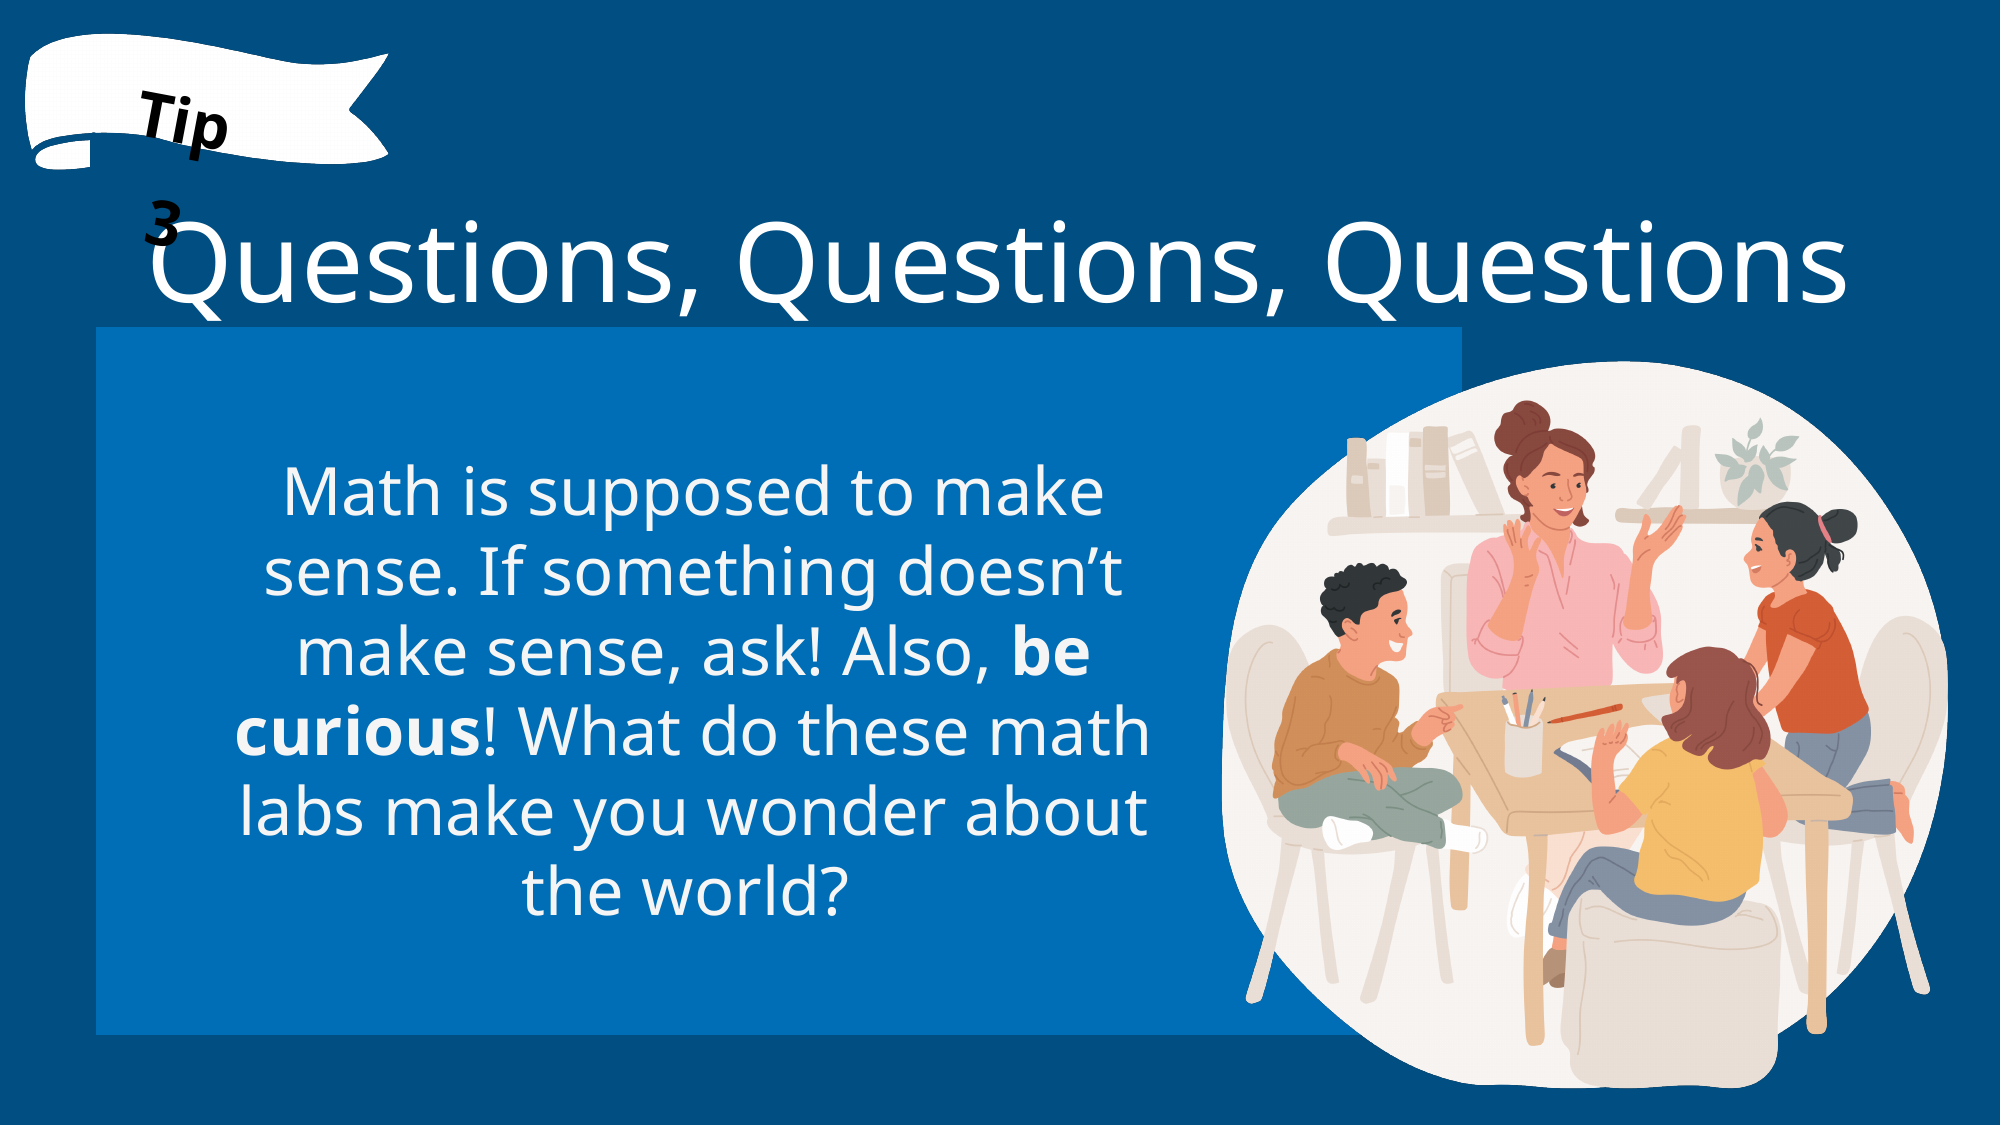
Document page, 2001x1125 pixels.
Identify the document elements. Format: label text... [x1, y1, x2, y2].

text_box [24, 33, 389, 171]
text_box Tip 3 [88, 39, 266, 272]
text_box [1221, 357, 1957, 1091]
text_box Questions, Questions, Questions [30, 175, 1970, 325]
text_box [95, 310, 1463, 1035]
